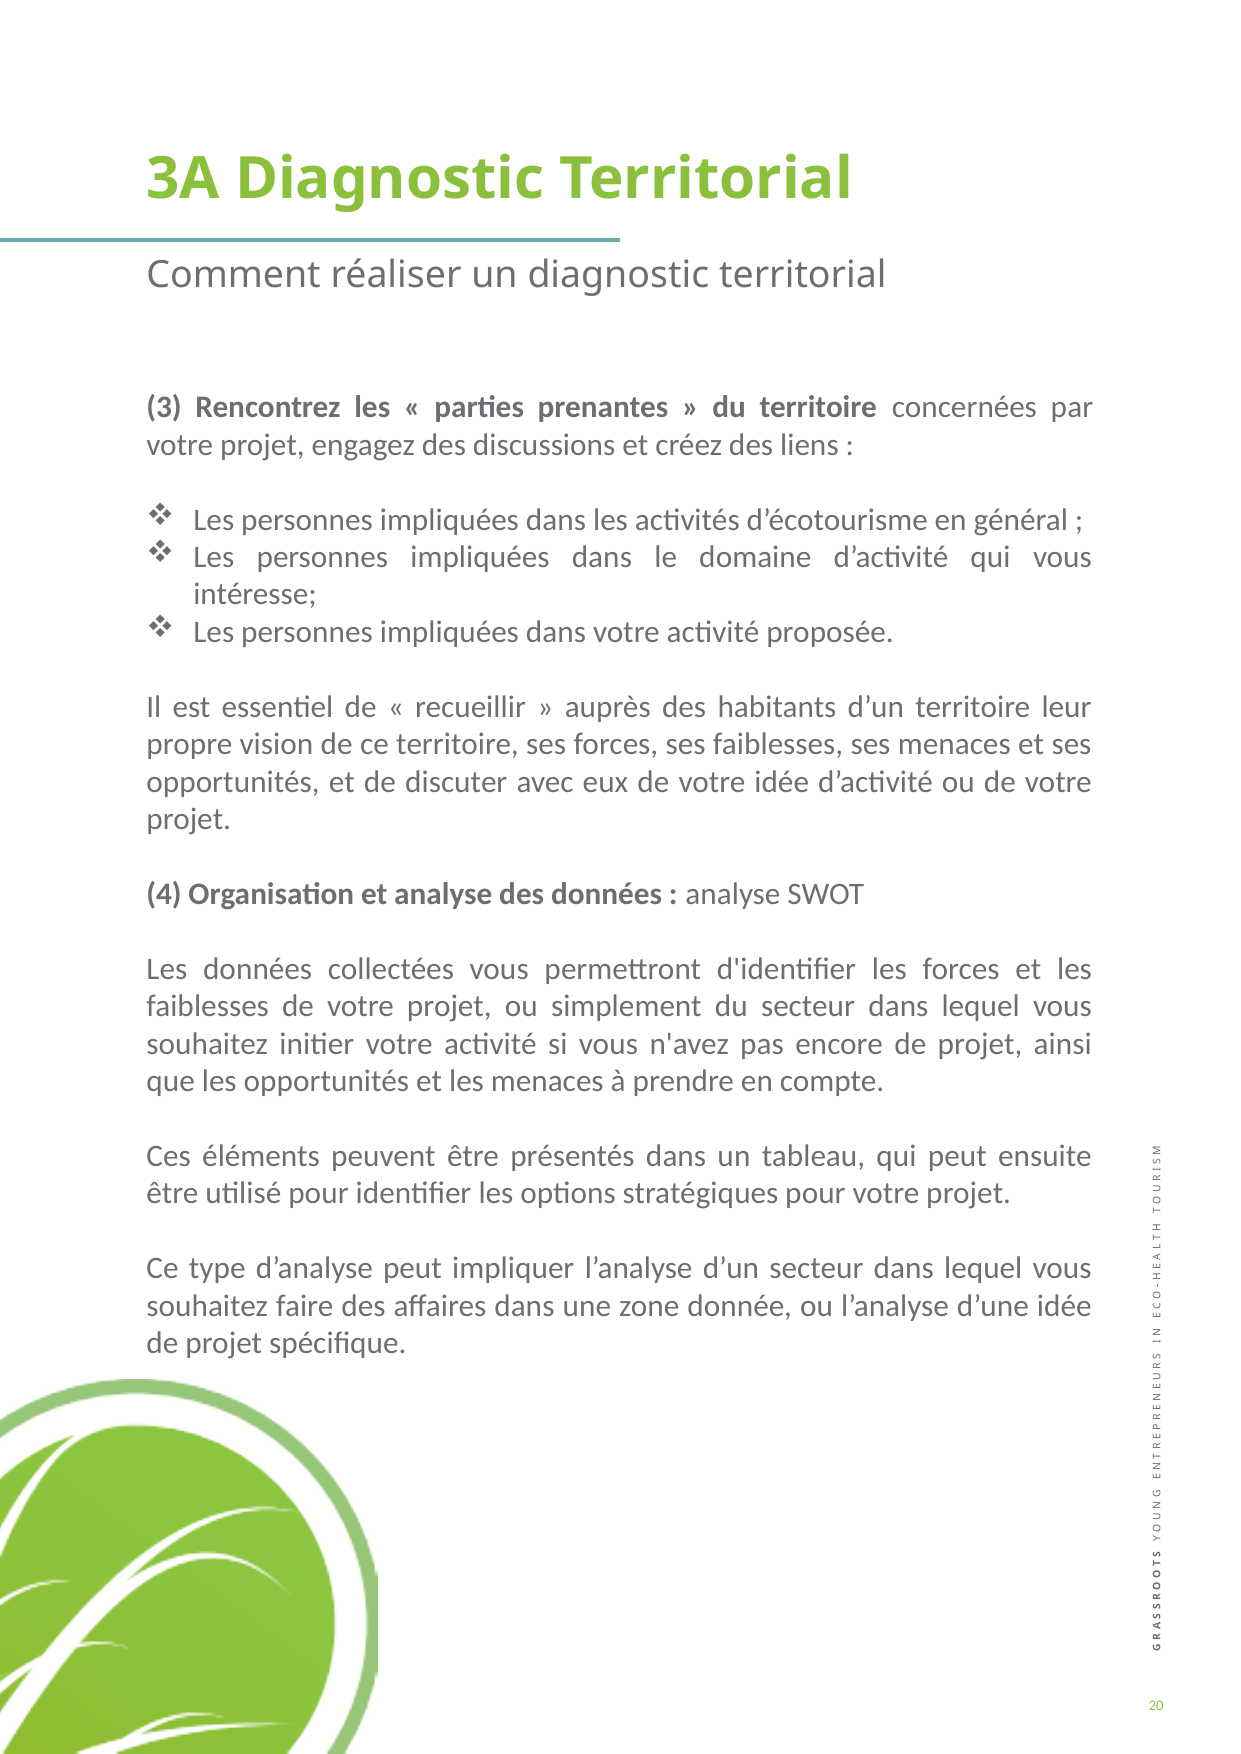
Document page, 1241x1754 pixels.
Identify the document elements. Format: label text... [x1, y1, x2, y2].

list (3) Rencontrez les « parties prenantes » du territoire concernées par votre projet, engagez des discussions et créez des liens : Les personnes impliquées dans les activités d’écotourisme en général ; Les personnes impliquées dans le domaine d’activité qui vous intéresse; Les personnes impliquées dans votre activité proposée. Il est essentiel de « recueillir » auprès des habitants d’un territoire leur propre vision de ce territoire, ses forces, ses faiblesses, ses menaces et ses opportunités, et de discuter avec eux de votre idée d’activité ou de votre projet. (4) Organisation et analyse des données : analyse SWOT Les données collectées vous permettront d'identifier les forces et les faiblesses de votre projet, ou simplement du secteur dans lequel vous souhaitez initier votre activité si vous n'avez pas encore de projet, ainsi que les opportunités et les menaces à prendre en compte. Ces éléments peuvent être présentés dans un tableau, qui peut ensuite être utilisé pour identifier les options stratégiques pour votre projet. Ce type d’analyse peut impliquer l’analyse d’un secteur dans lequel vous souhaitez faire des affaires dans une zone donnée, ou l’analyse d’une idée de projet spécifique. [131, 378, 1109, 1593]
slide_number 20 [1125, 1666, 1187, 1743]
text_box [320, 615, 351, 664]
list 3A Diagnostic Territorial [131, 132, 1109, 242]
list Comment réaliser un diagnostic territorial [131, 242, 1109, 371]
